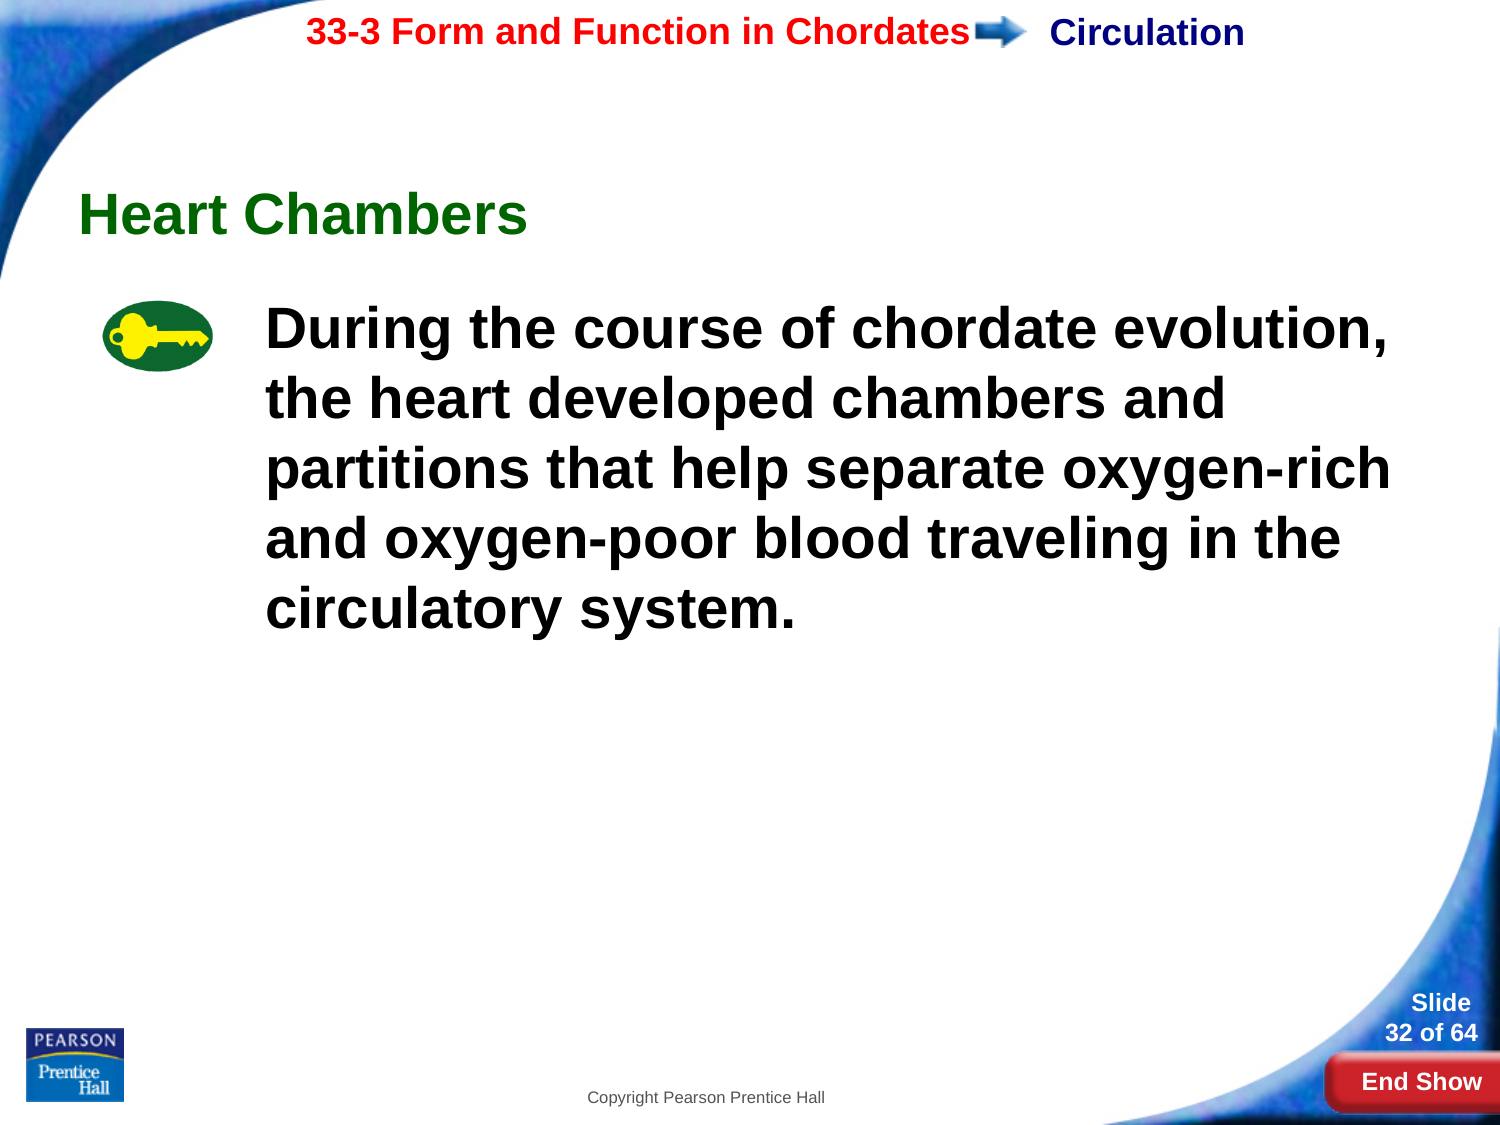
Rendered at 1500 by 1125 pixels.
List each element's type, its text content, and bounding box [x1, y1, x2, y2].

picture [0, 0, 1500, 1125]
footer Copyright Pearson Prentice Hall [468, 1078, 945, 1105]
title Circulation [1034, 0, 1500, 76]
list Heart Chambers During the course of chordate evolution, the heart developed chambers and partitions that help separate oxygen-rich and oxygen-poor blood traveling in the circulatory system. [44, 179, 1448, 976]
